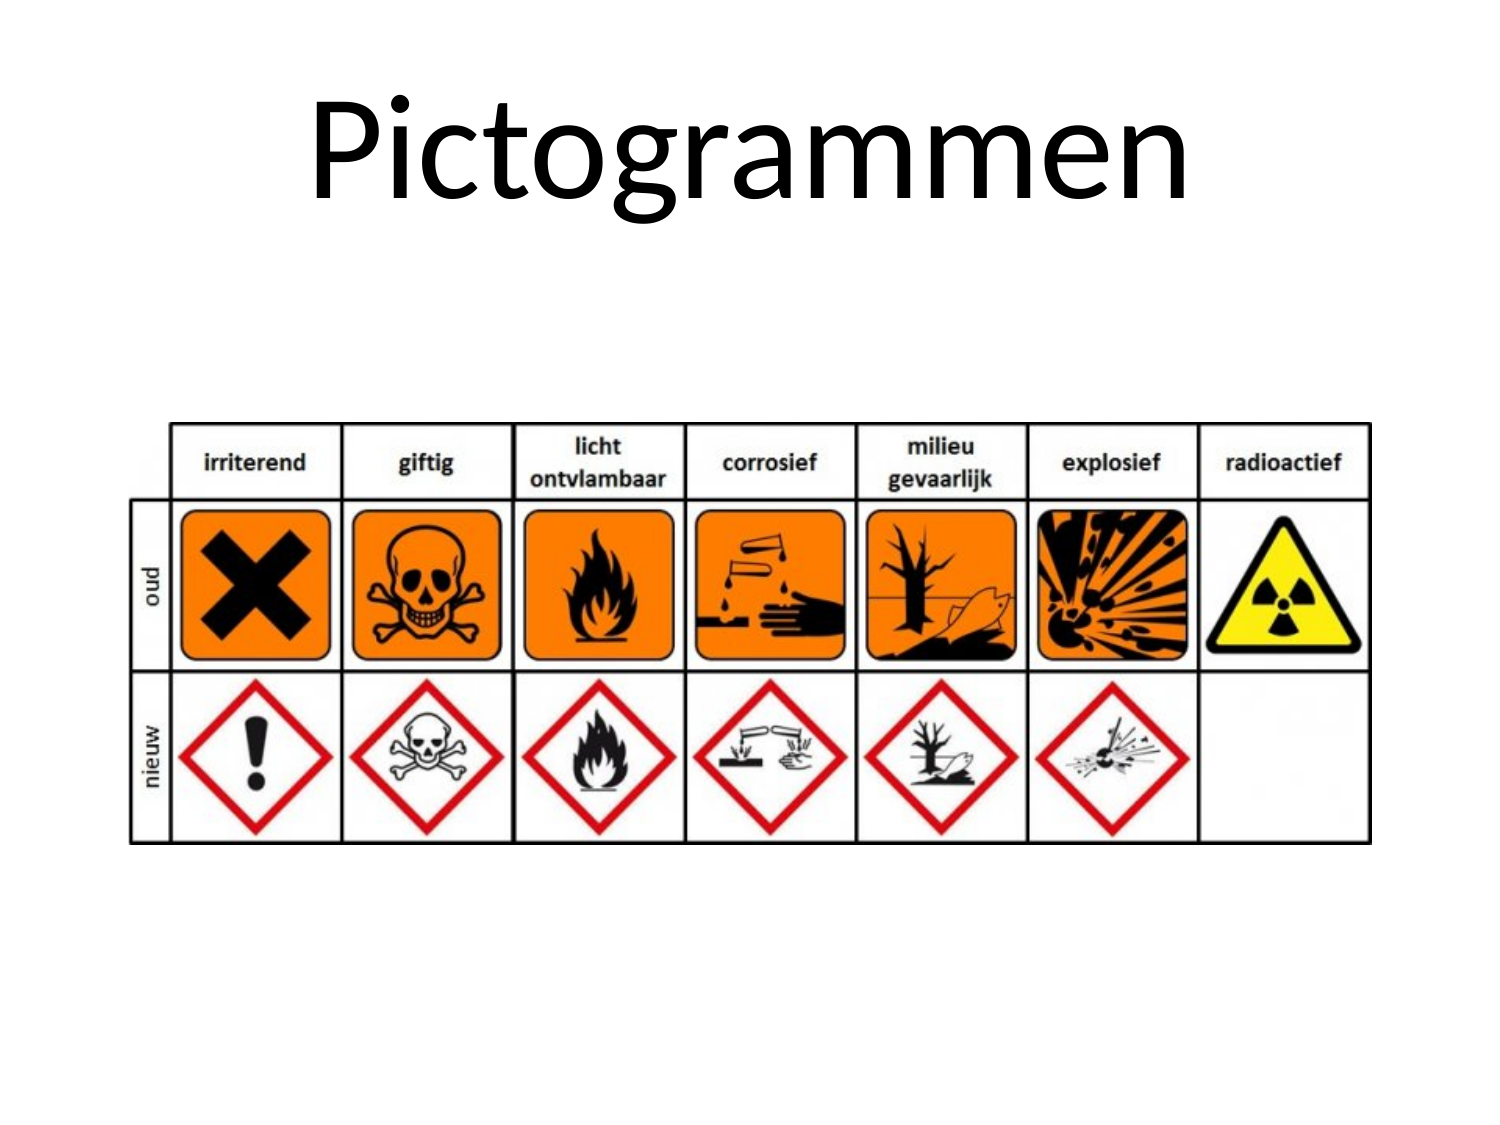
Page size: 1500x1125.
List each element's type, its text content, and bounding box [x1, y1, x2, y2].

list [127, 422, 1373, 845]
title Pictogrammen [75, 45, 1425, 233]
